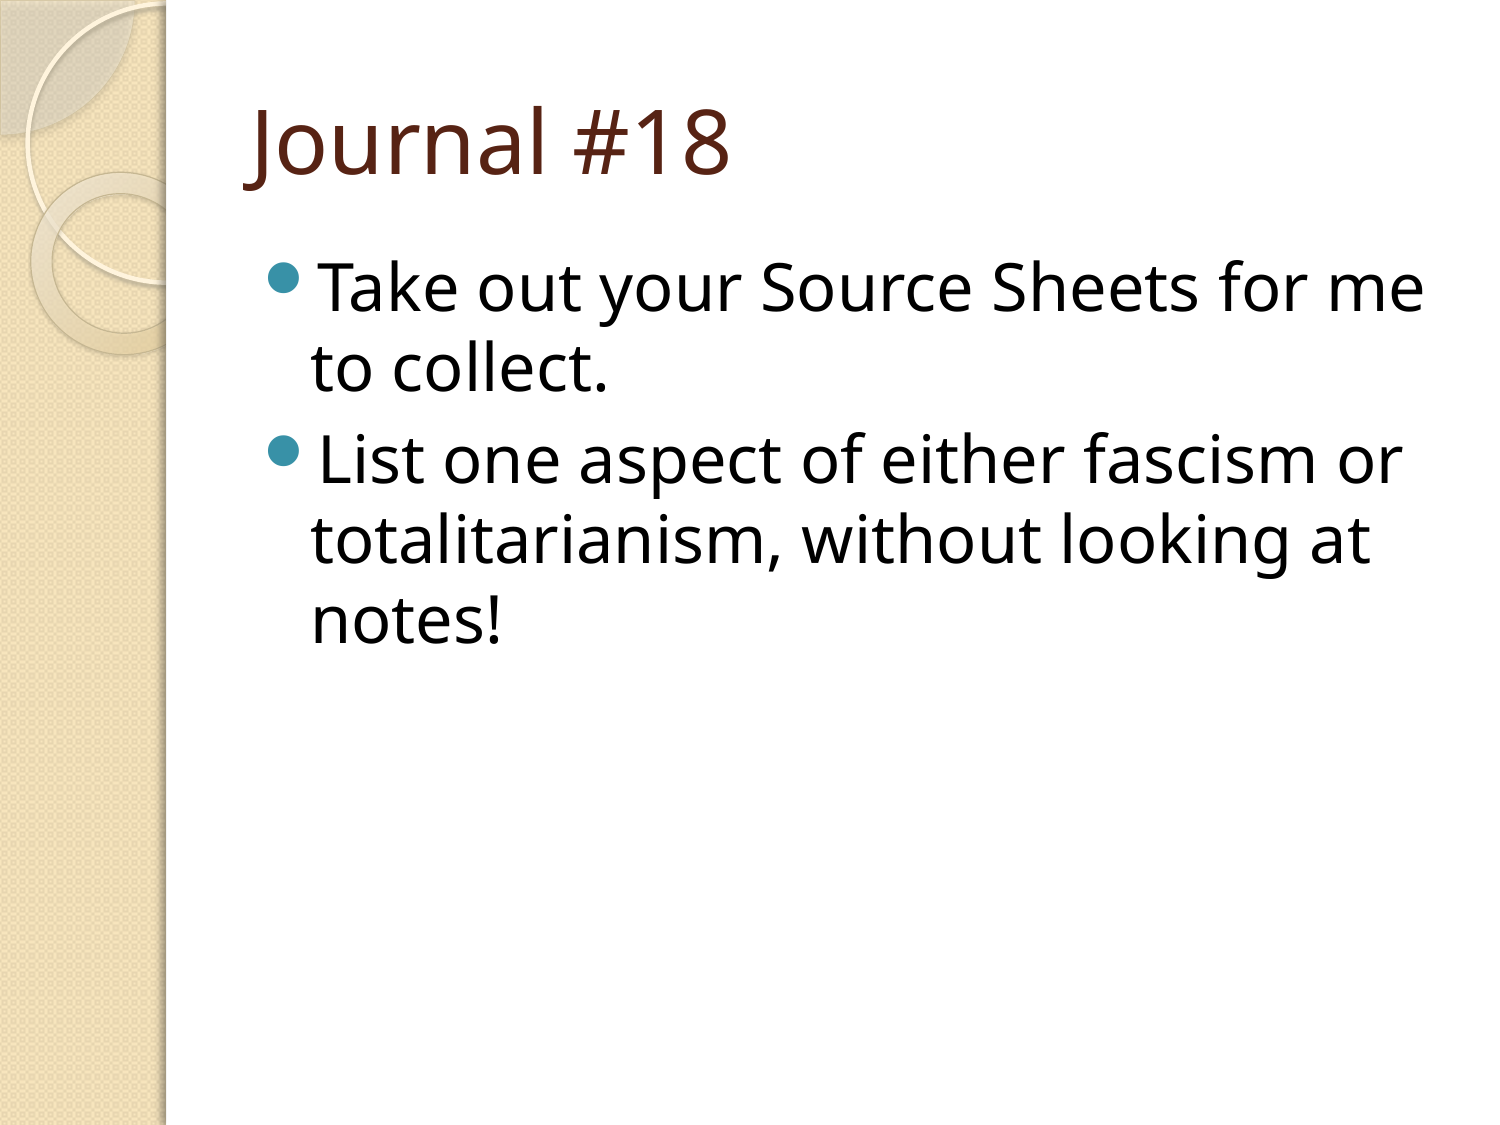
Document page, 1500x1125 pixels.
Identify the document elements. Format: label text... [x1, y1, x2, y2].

list Take out your Source Sheets for me to collect. List one aspect of either fascism or totalitarianism, without looking at notes! [235, 237, 1466, 1025]
title Journal #18 [235, 45, 1466, 233]
